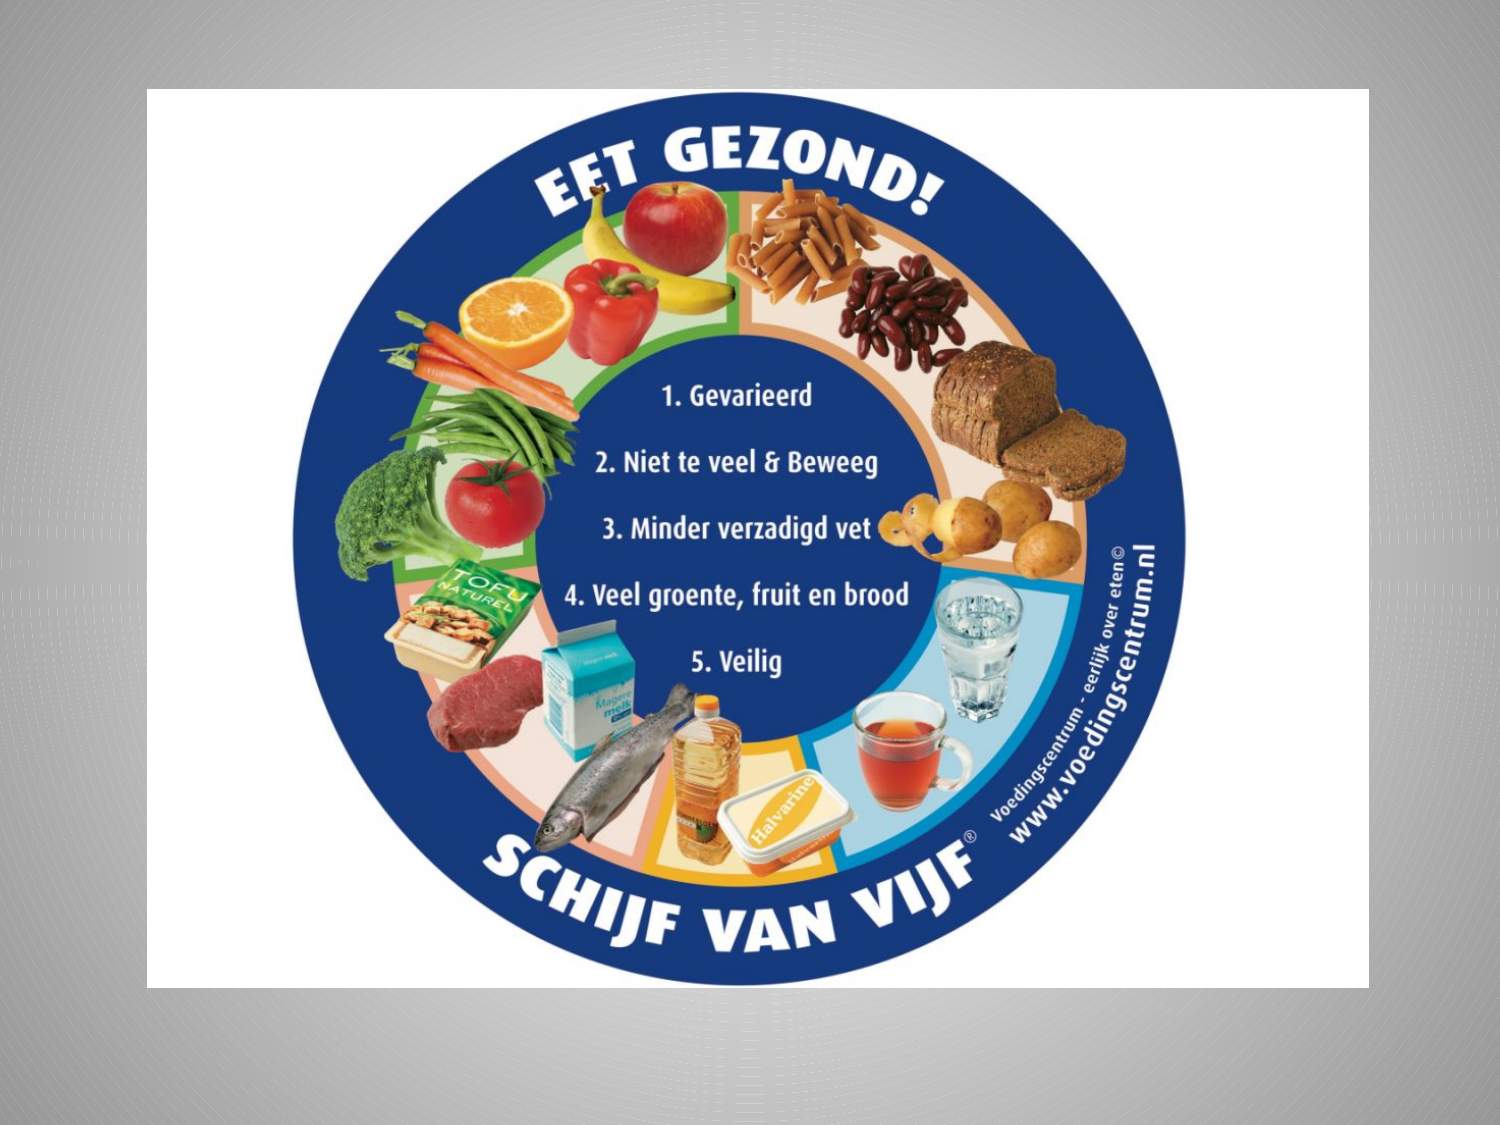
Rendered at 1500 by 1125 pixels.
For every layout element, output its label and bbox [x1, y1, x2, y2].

picture [147, 89, 1370, 988]
